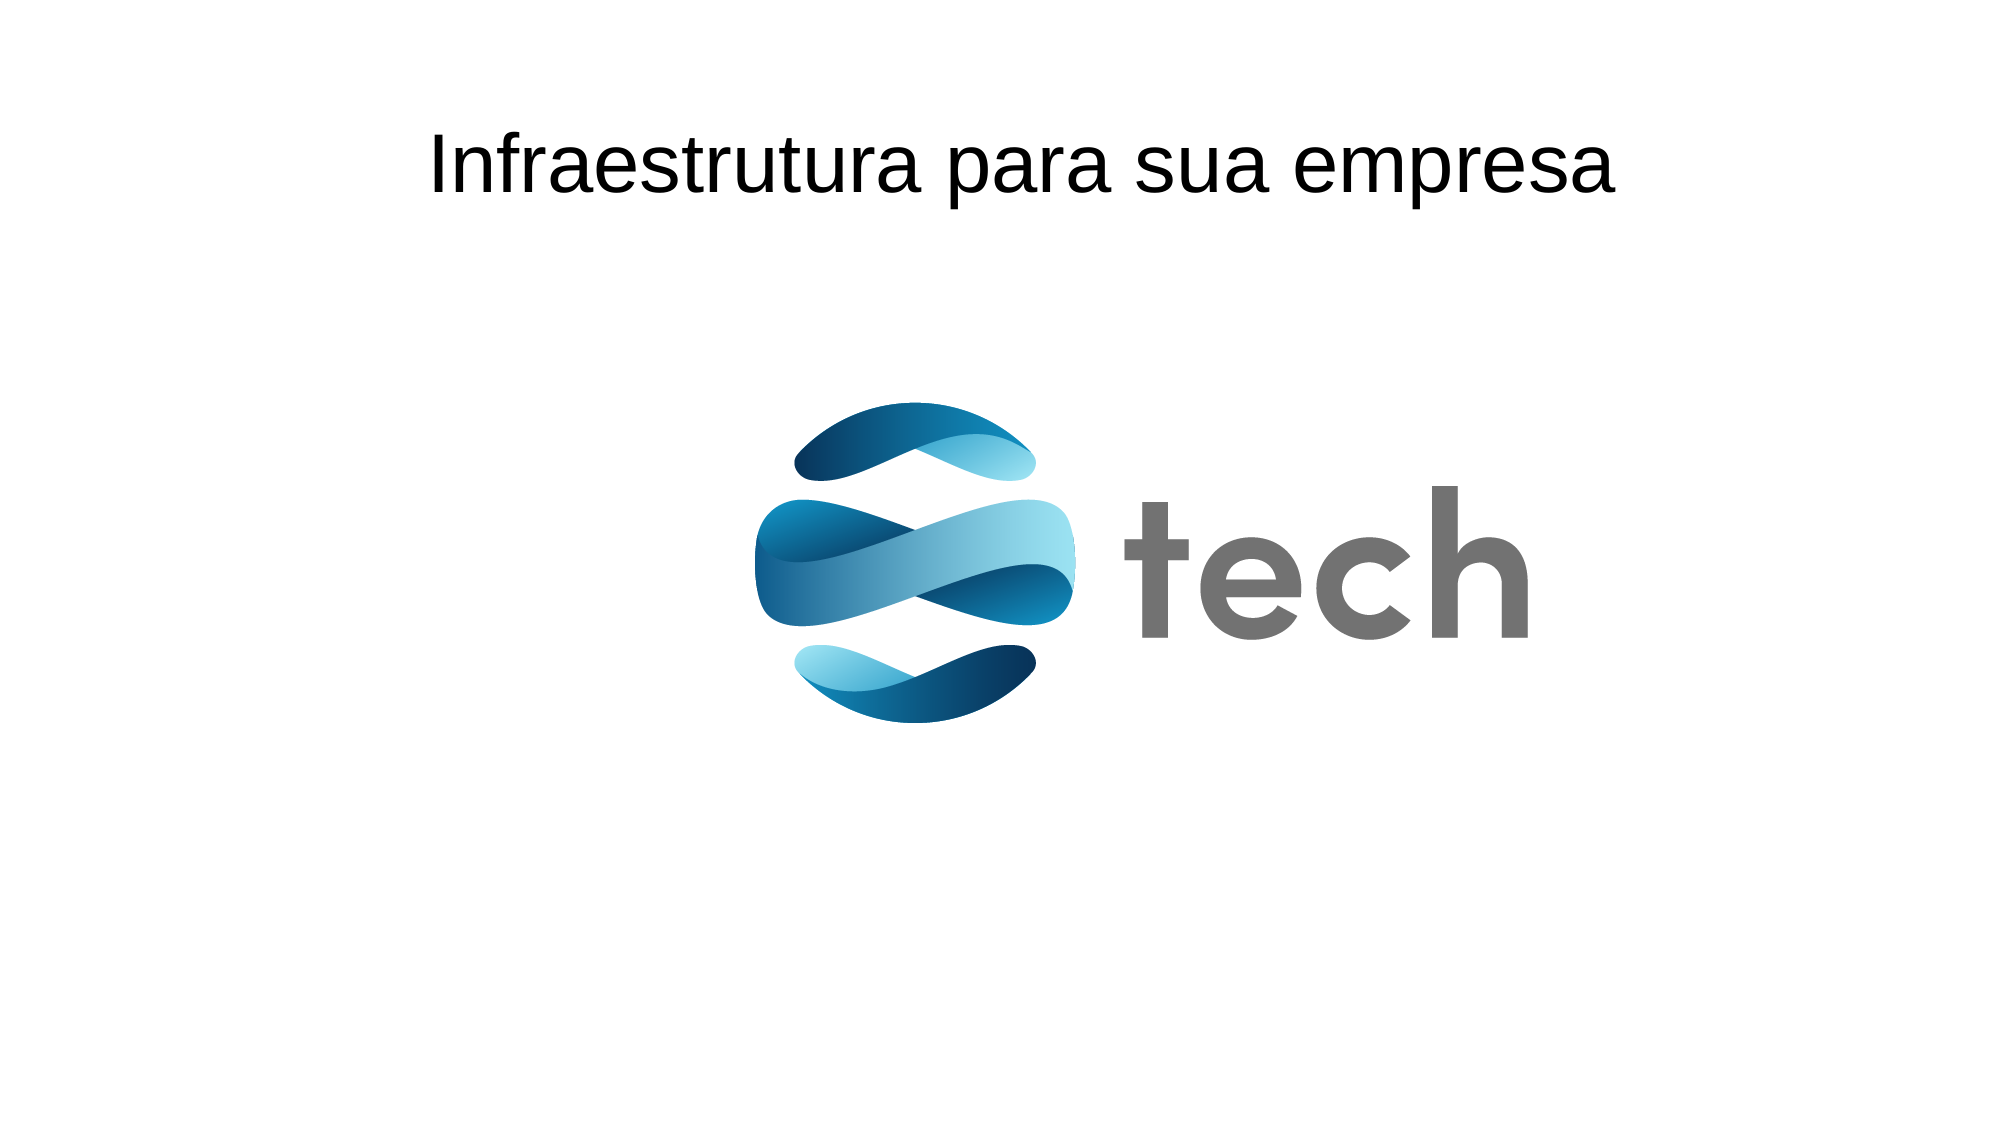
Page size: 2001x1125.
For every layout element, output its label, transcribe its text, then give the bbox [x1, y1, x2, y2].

text_box Infraestrutura para sua empresa [412, 102, 1684, 217]
picture [620, 302, 1663, 823]
